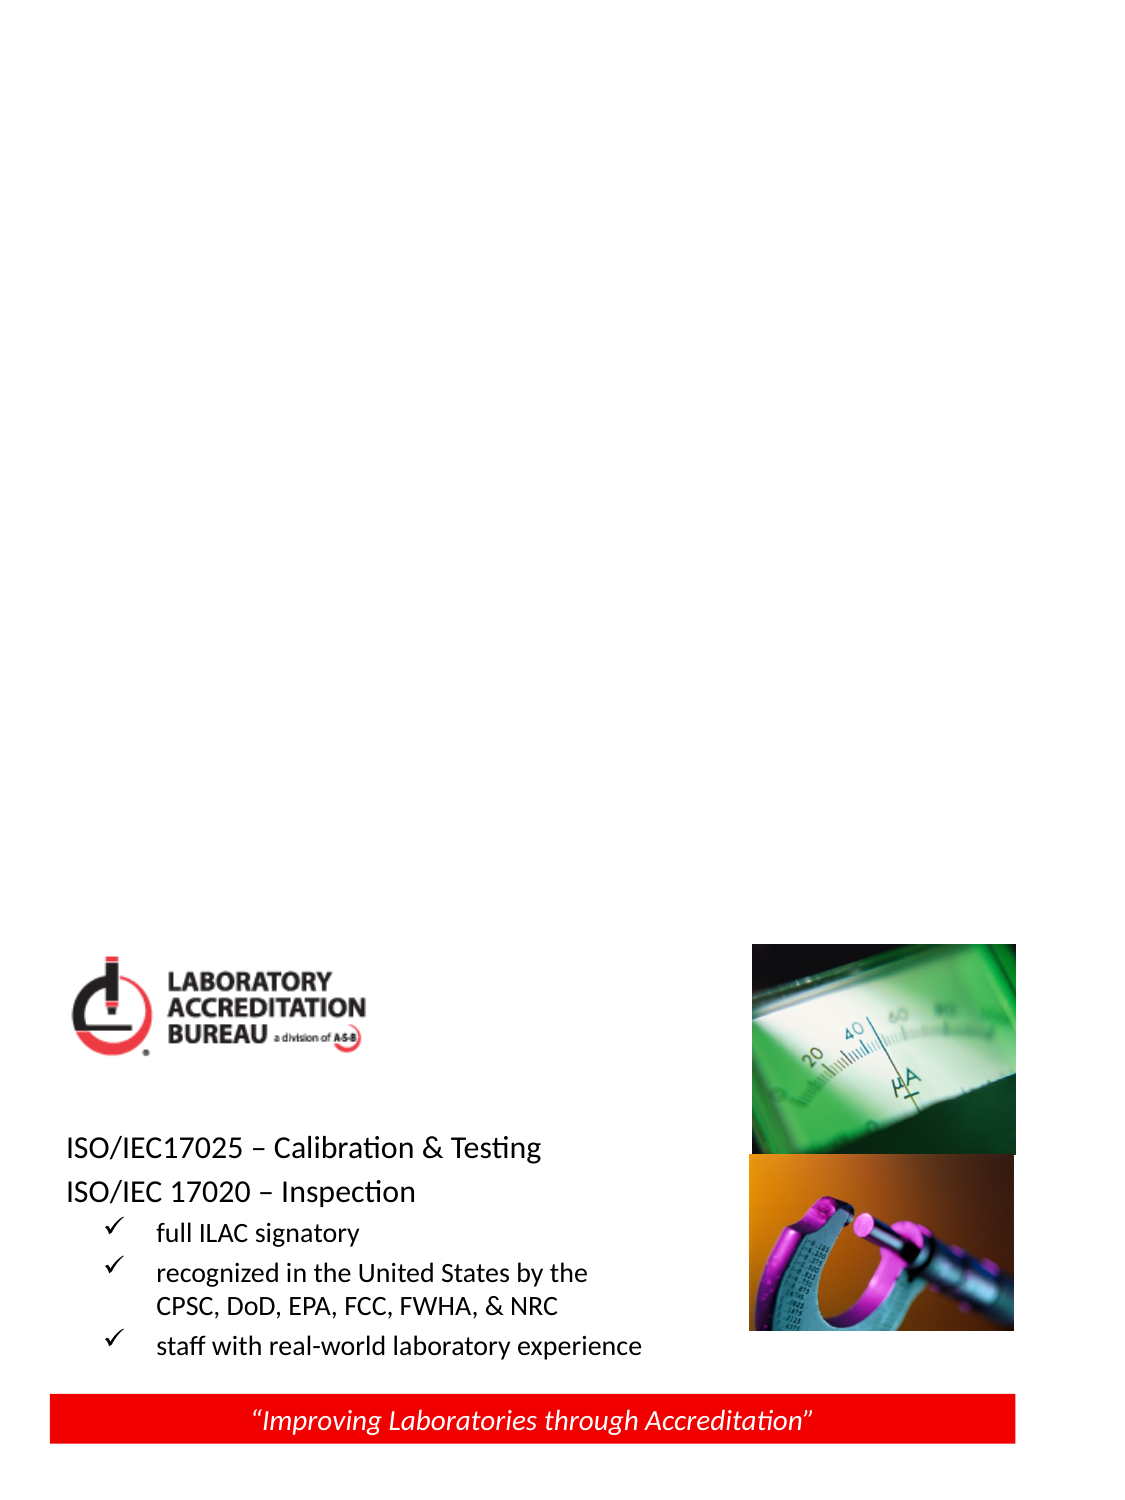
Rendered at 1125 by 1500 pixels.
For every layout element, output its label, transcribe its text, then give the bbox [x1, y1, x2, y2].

picture [49, 949, 388, 1065]
text_box ISO/IEC17025 – Calibration & Testing ISO/IEC 17020 – Inspection full ILAC signatory recognized in the United States by the CPSC, DoD, EPA, FCC, FWHA, & NRC staff with real-world laboratory experience [51, 1118, 670, 1394]
picture [749, 943, 1016, 1331]
text_box “Improving Laboratories through Accreditation” [49, 1393, 1016, 1444]
